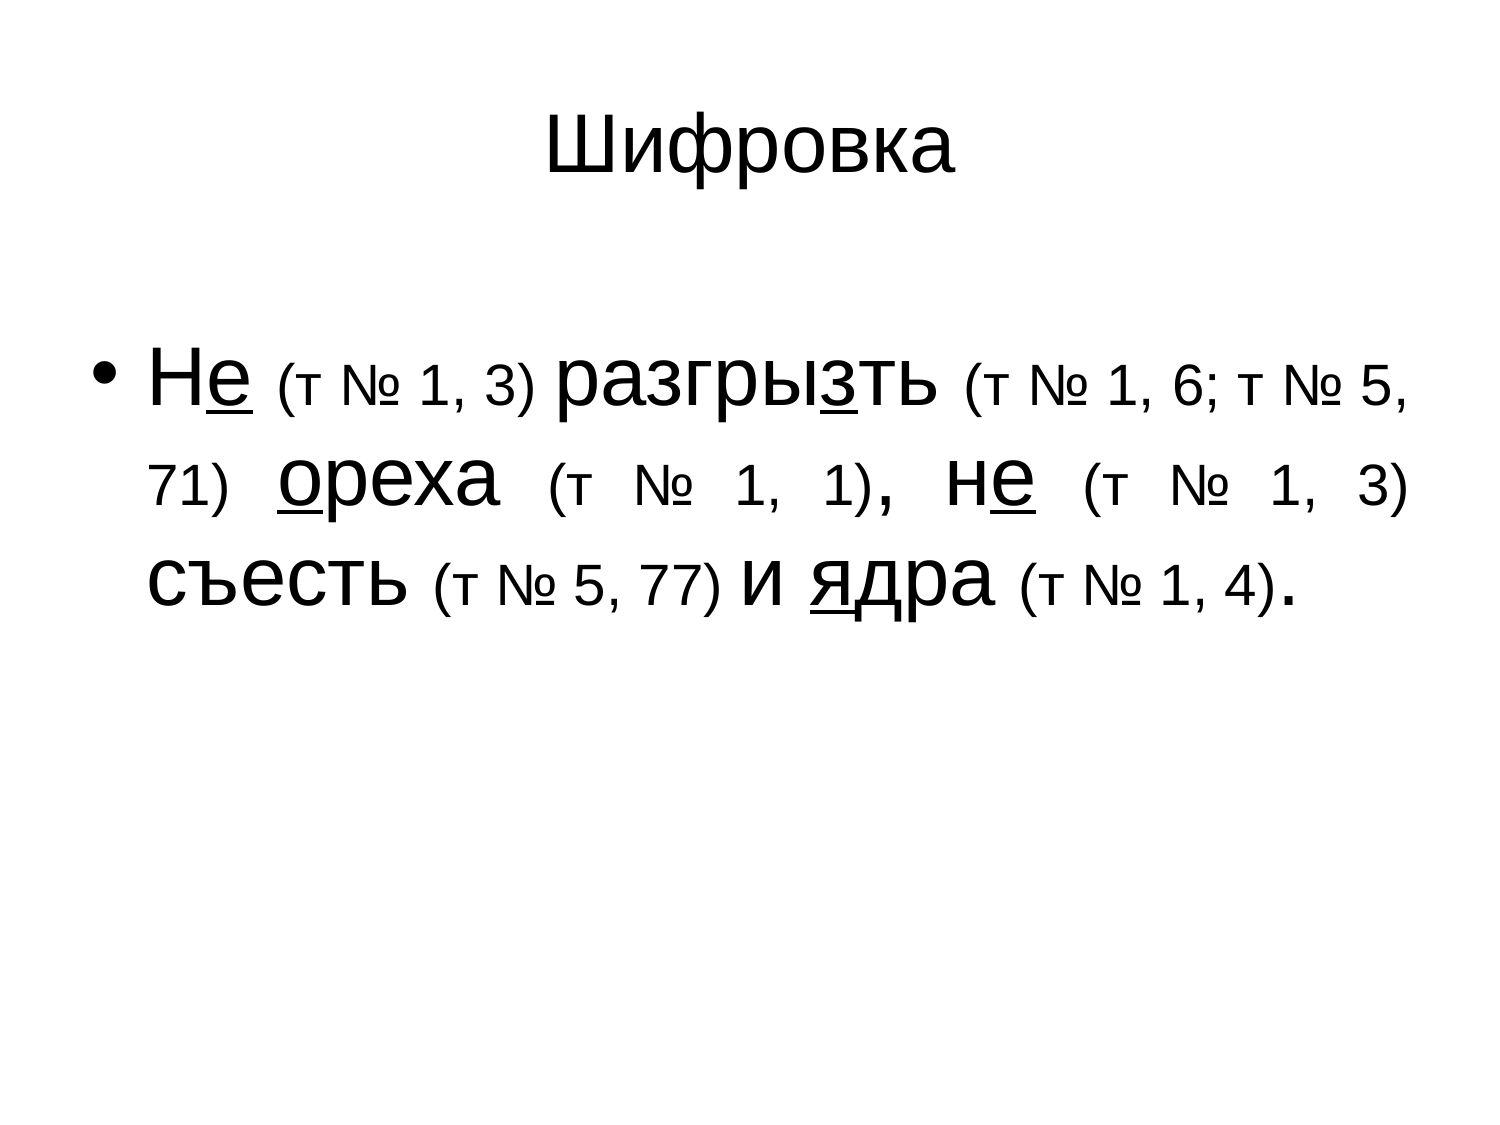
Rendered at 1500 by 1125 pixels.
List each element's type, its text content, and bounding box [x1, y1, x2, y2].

title Шифровка [75, 45, 1425, 233]
list Не (т № 1, 3) разгрызть (т № 1, 6; т № 5, 71) ореха (т № 1, 1), не (т № 1, 3) съесть (т № 5, 77) и ядра (т № 1, 4). [75, 314, 1425, 917]
